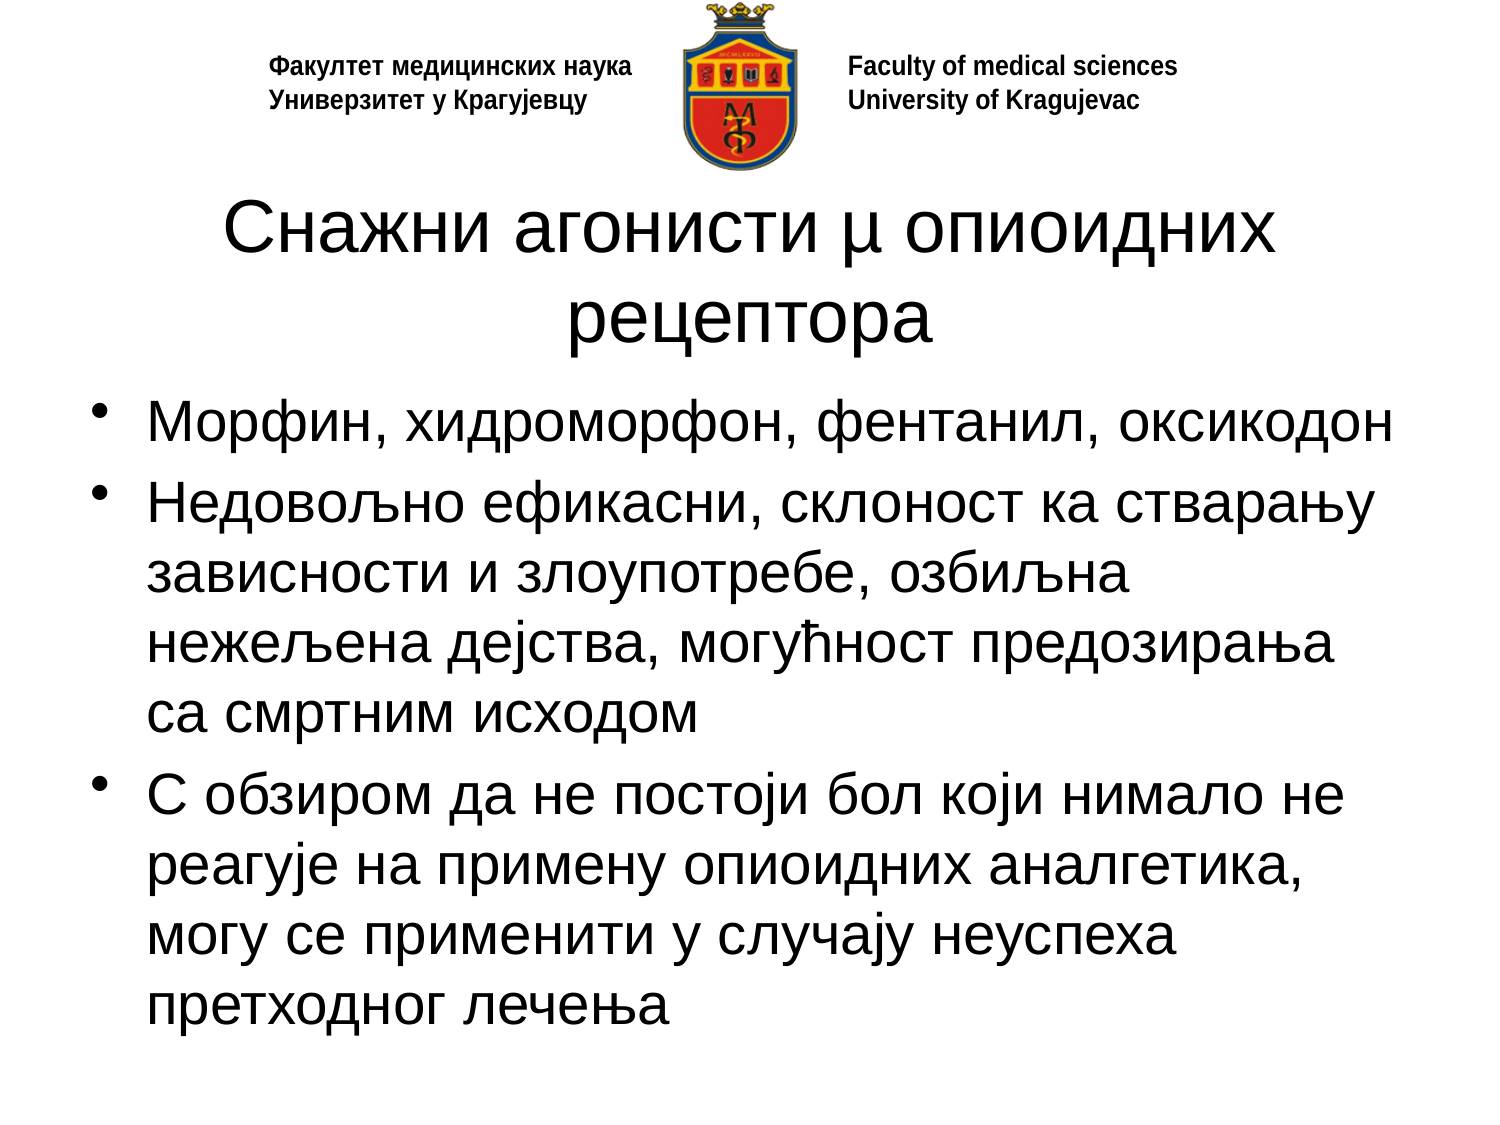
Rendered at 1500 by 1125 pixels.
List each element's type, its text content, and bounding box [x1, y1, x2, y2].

list Морфин, хидроморфон, фентанил, оксикодон Недовољно ефикасни, склоност ка стварању зависности и злоупотребе, озбиљна нежељена дејства, могућност предозирања са смртним исходом С обзиром да не постоји бол који нимало не реагује на примену опиоидних аналгетика, могу се применити у случају неуспеха претходног лечења [74, 374, 1426, 1118]
title Снажни агонисти µ опиоидних рецептора [74, 173, 1426, 362]
